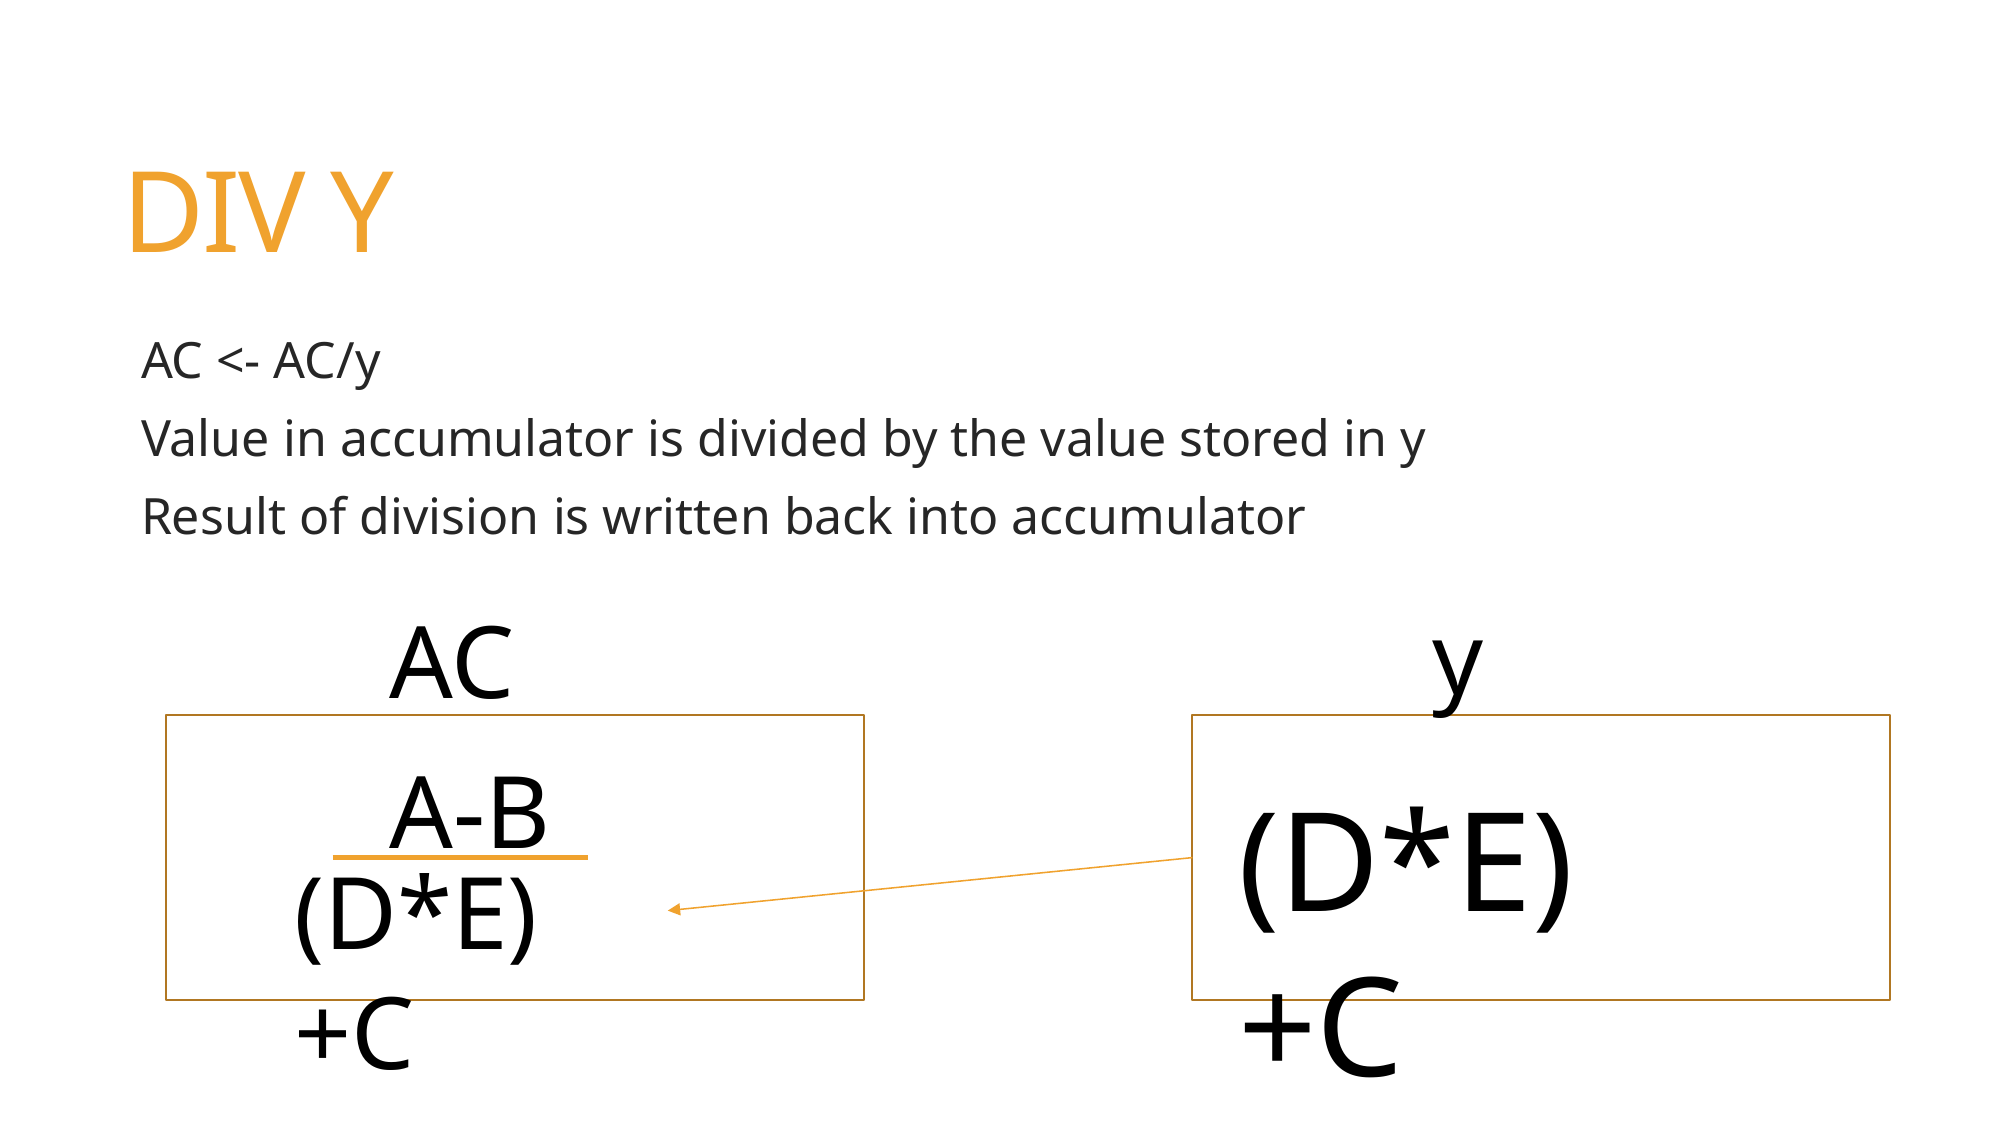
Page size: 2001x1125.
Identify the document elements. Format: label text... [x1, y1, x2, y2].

text_box A-B [374, 740, 573, 842]
text_box (D*E)+C [279, 842, 645, 1098]
title DIV Y [107, 81, 1875, 354]
text_box [165, 714, 865, 1001]
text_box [667, 857, 1193, 911]
list AC <- AC/y Value in accumulator is divided by the value stored in y Result of division is written back into accumulator [111, 329, 1876, 948]
text_box [1191, 714, 1891, 1001]
text_box y [1417, 587, 1592, 723]
text_box AC [374, 591, 550, 727]
text_box (D*E)+C [1223, 766, 1715, 1112]
